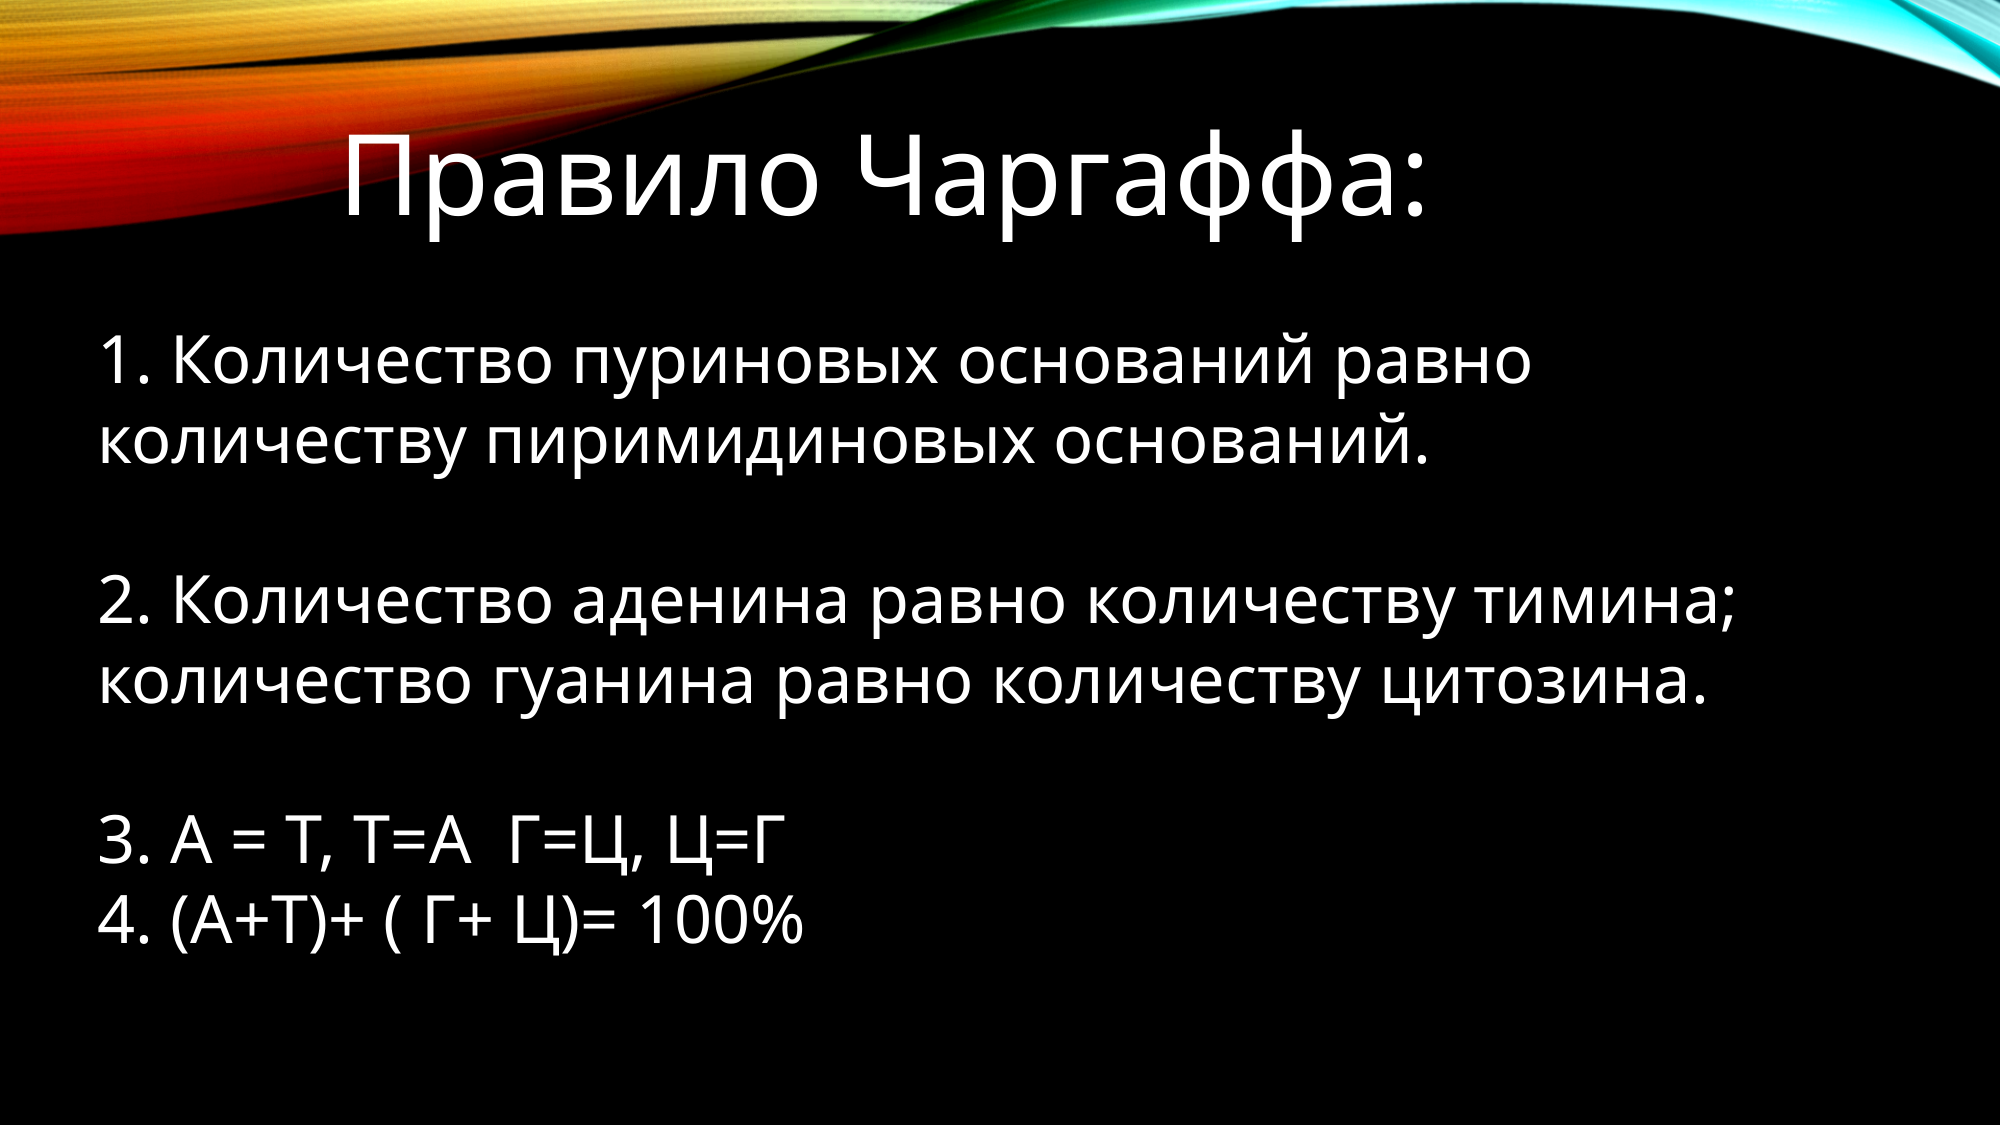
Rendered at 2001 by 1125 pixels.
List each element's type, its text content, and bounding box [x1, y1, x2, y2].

picture [0, 0, 2000, 237]
text_box Правило Чаргаффа: 1. Количество пуриновых оснований равно количеству пиримидиновых оснований. 2. Количество аденина равно количеству тимина; количество гуанина равно количеству цитозина. 3. А = Т, Т=А Г=Ц, Ц=Г 4. (А+Т)+ ( Г+ Ц)= 100% [82, 95, 1874, 965]
